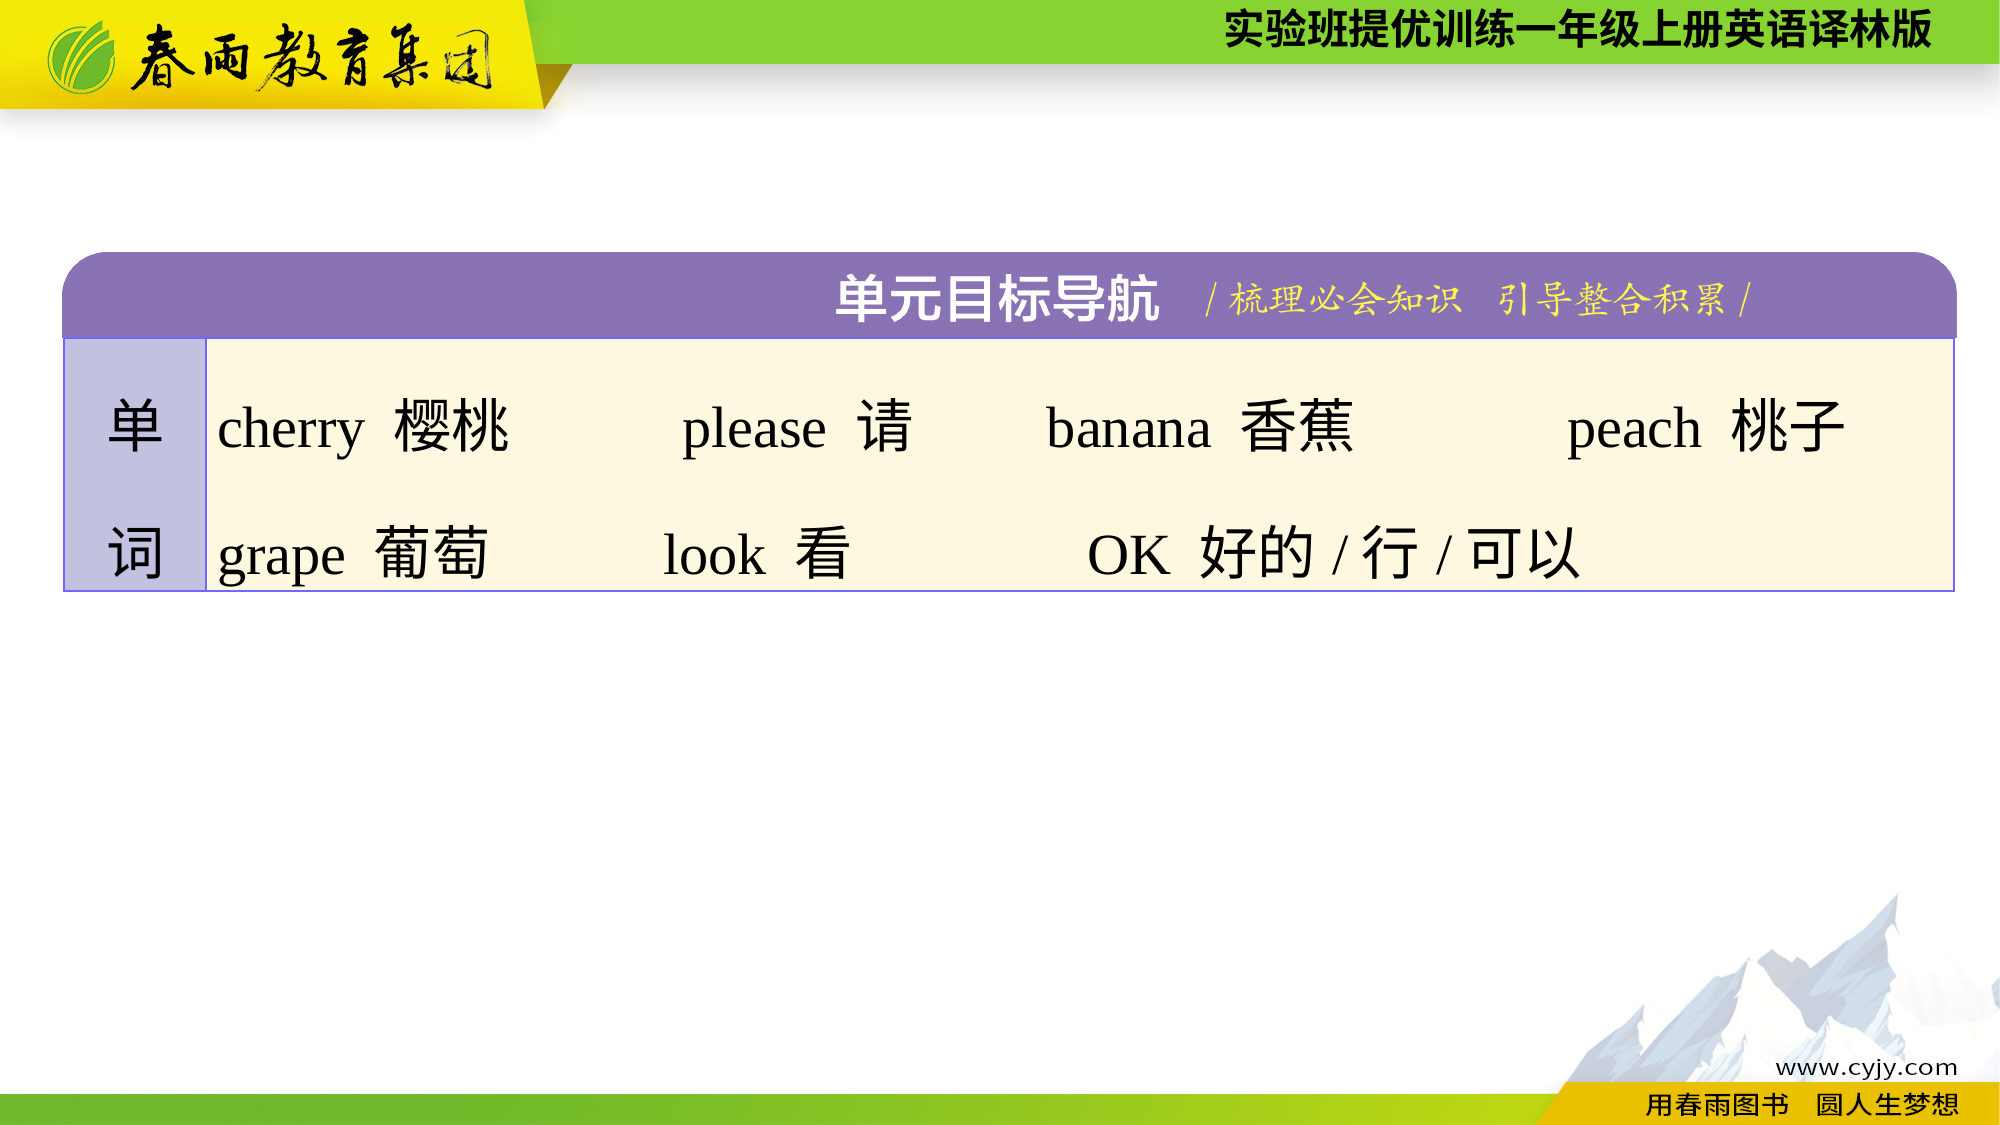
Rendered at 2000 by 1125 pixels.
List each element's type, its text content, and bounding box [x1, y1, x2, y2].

table_header cherry 樱桃 please 请 banana 香蕉 peach 桃子 grape 葡萄 look 看 OK 好的/行/可以 [207, 350, 1953, 590]
picture [0, 0, 2000, 1125]
table_header 单 词 [65, 350, 205, 590]
